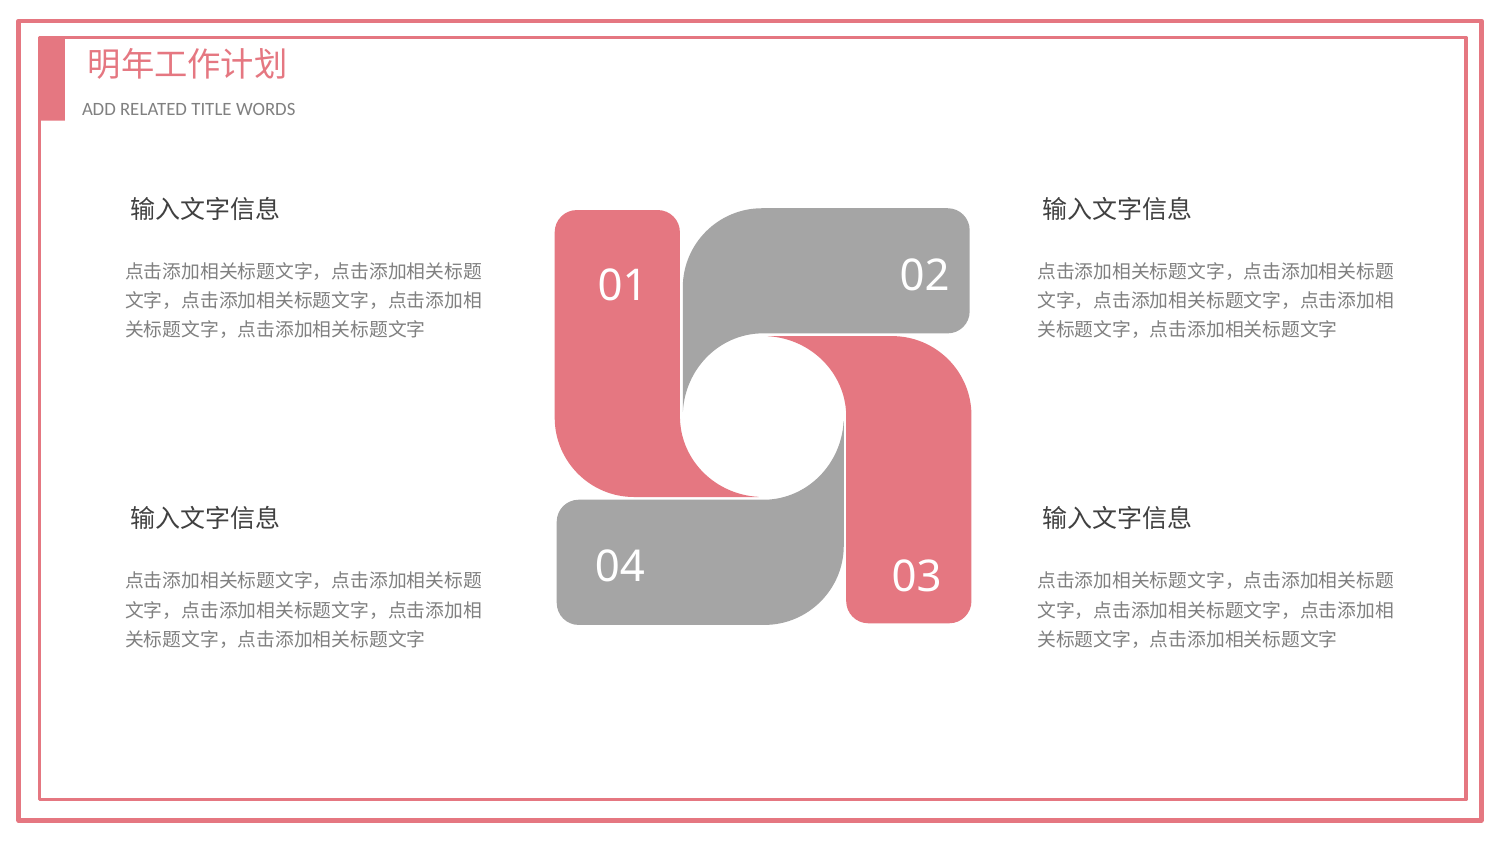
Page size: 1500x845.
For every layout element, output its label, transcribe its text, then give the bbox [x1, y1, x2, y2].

text_box 点击添加相关标题文字，点击添加相关标题文字，点击添加相关标题文字，点击添加相关标题文字，点击添加相关标题文字 [110, 245, 512, 348]
text_box 输入文字信息 [1028, 495, 1382, 540]
text_box 输入文字信息 [116, 185, 470, 231]
text_box 输入文字信息 [116, 495, 470, 540]
text_box 输入文字信息 [1028, 185, 1382, 231]
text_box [554, 207, 972, 626]
text_box 点击添加相关标题文字，点击添加相关标题文字，点击添加相关标题文字，点击添加相关标题文字，点击添加相关标题文字 [110, 554, 512, 658]
text_box 点击添加相关标题文字，点击添加相关标题文字，点击添加相关标题文字，点击添加相关标题文字，点击添加相关标题文字 [1022, 245, 1424, 348]
text_box 点击添加相关标题文字，点击添加相关标题文字，点击添加相关标题文字，点击添加相关标题文字，点击添加相关标题文字 [1022, 554, 1424, 658]
